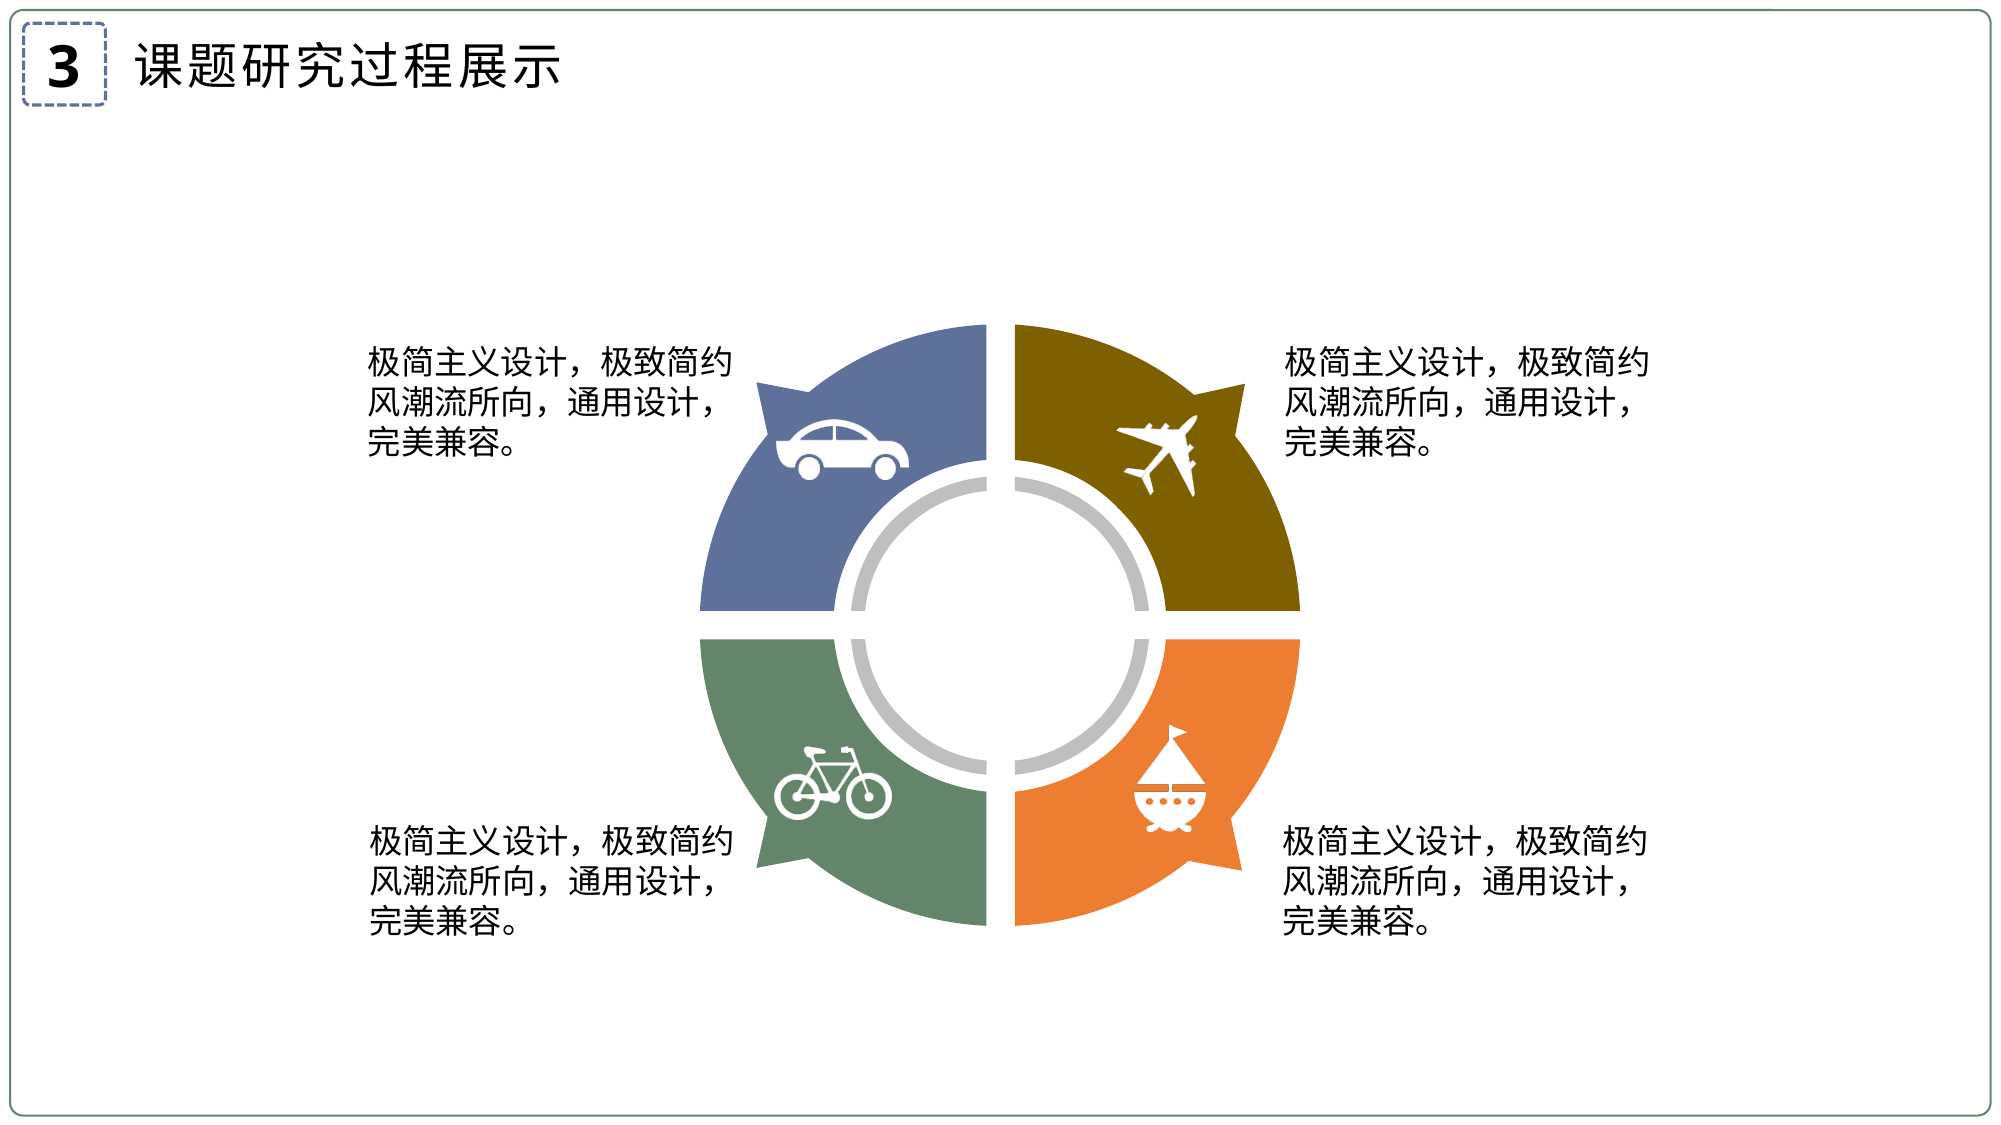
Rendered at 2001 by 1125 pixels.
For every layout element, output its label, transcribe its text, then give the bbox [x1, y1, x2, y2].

text_box 极简主义设计，极致简约风潮流所向，通用设计，完美兼容。 [353, 333, 749, 449]
text_box [699, 639, 987, 926]
text_box [9, 8, 1992, 1117]
text_box 3 [22, 22, 107, 107]
text_box [1014, 639, 1149, 775]
picture [775, 419, 909, 480]
text_box [851, 639, 987, 775]
text_box [851, 476, 987, 611]
text_box 课题研究过程展示 [106, 22, 590, 107]
text_box [699, 324, 987, 611]
text_box [1013, 638, 1302, 927]
picture [1134, 725, 1206, 832]
text_box 极简主义设计，极致简约风潮流所向，通用设计，完美兼容。 [354, 813, 751, 929]
picture [774, 746, 892, 820]
text_box 极简主义设计，极致简约风潮流所向，通用设计，完美兼容。 [1270, 333, 1666, 449]
text_box [1014, 476, 1149, 611]
text_box [1014, 324, 1301, 611]
text_box 极简主义设计，极致简约风潮流所向，通用设计，完美兼容。 [1268, 813, 1664, 929]
picture [1116, 415, 1198, 497]
